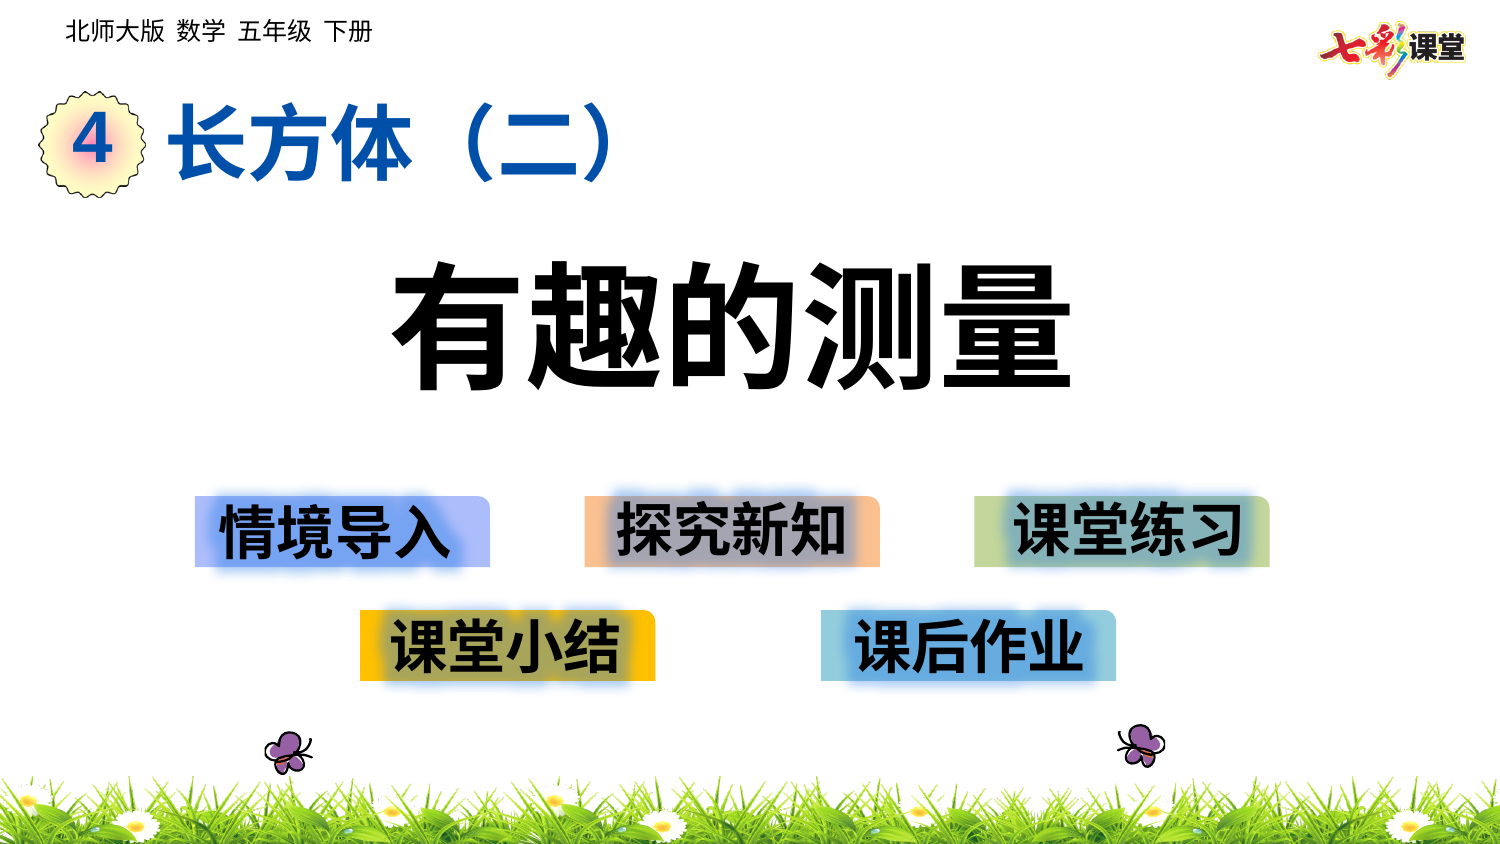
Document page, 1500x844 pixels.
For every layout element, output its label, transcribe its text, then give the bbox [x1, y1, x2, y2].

picture [1111, 723, 1166, 772]
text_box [0, 0, 573, 70]
text_box 情境导入 [199, 484, 472, 579]
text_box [37, 81, 146, 198]
text_box 课堂小结 [370, 598, 642, 693]
text_box 课后作业 [833, 598, 1106, 693]
picture [1316, 20, 1468, 80]
text_box 探究新知 [596, 481, 868, 575]
picture [0, 730, 1500, 844]
text_box 课堂练习 [993, 481, 1266, 575]
text_box 长方体（二） [153, 85, 676, 197]
text_box 有趣的测量 [377, 235, 1088, 412]
